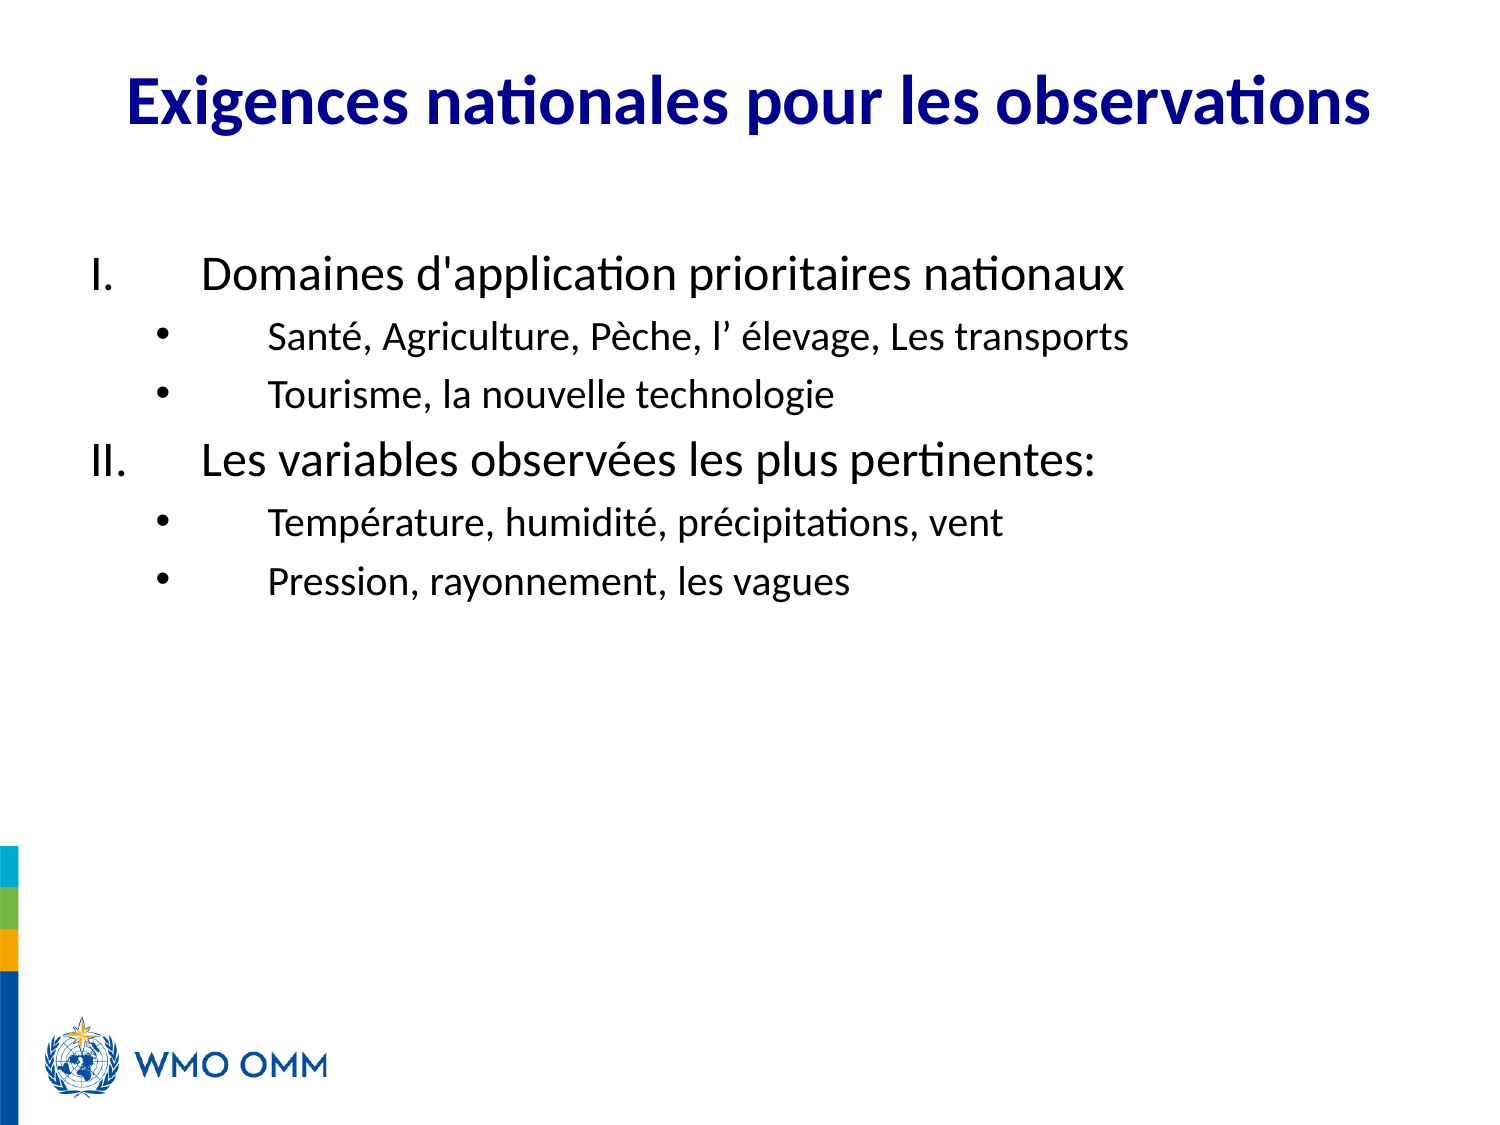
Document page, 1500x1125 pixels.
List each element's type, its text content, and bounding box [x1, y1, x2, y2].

title Exigences nationales pour les observations [75, 45, 1425, 232]
list Domaines d'application prioritaires nationaux Santé, Agriculture, Pèche, l’ élevage, Les transports Tourisme, la nouvelle technologie Les variables observées les plus pertinentes: Température, humidité, précipitations, vent Pression, rayonnement, les vagues [75, 232, 1425, 1005]
picture [0, 845, 327, 1125]
